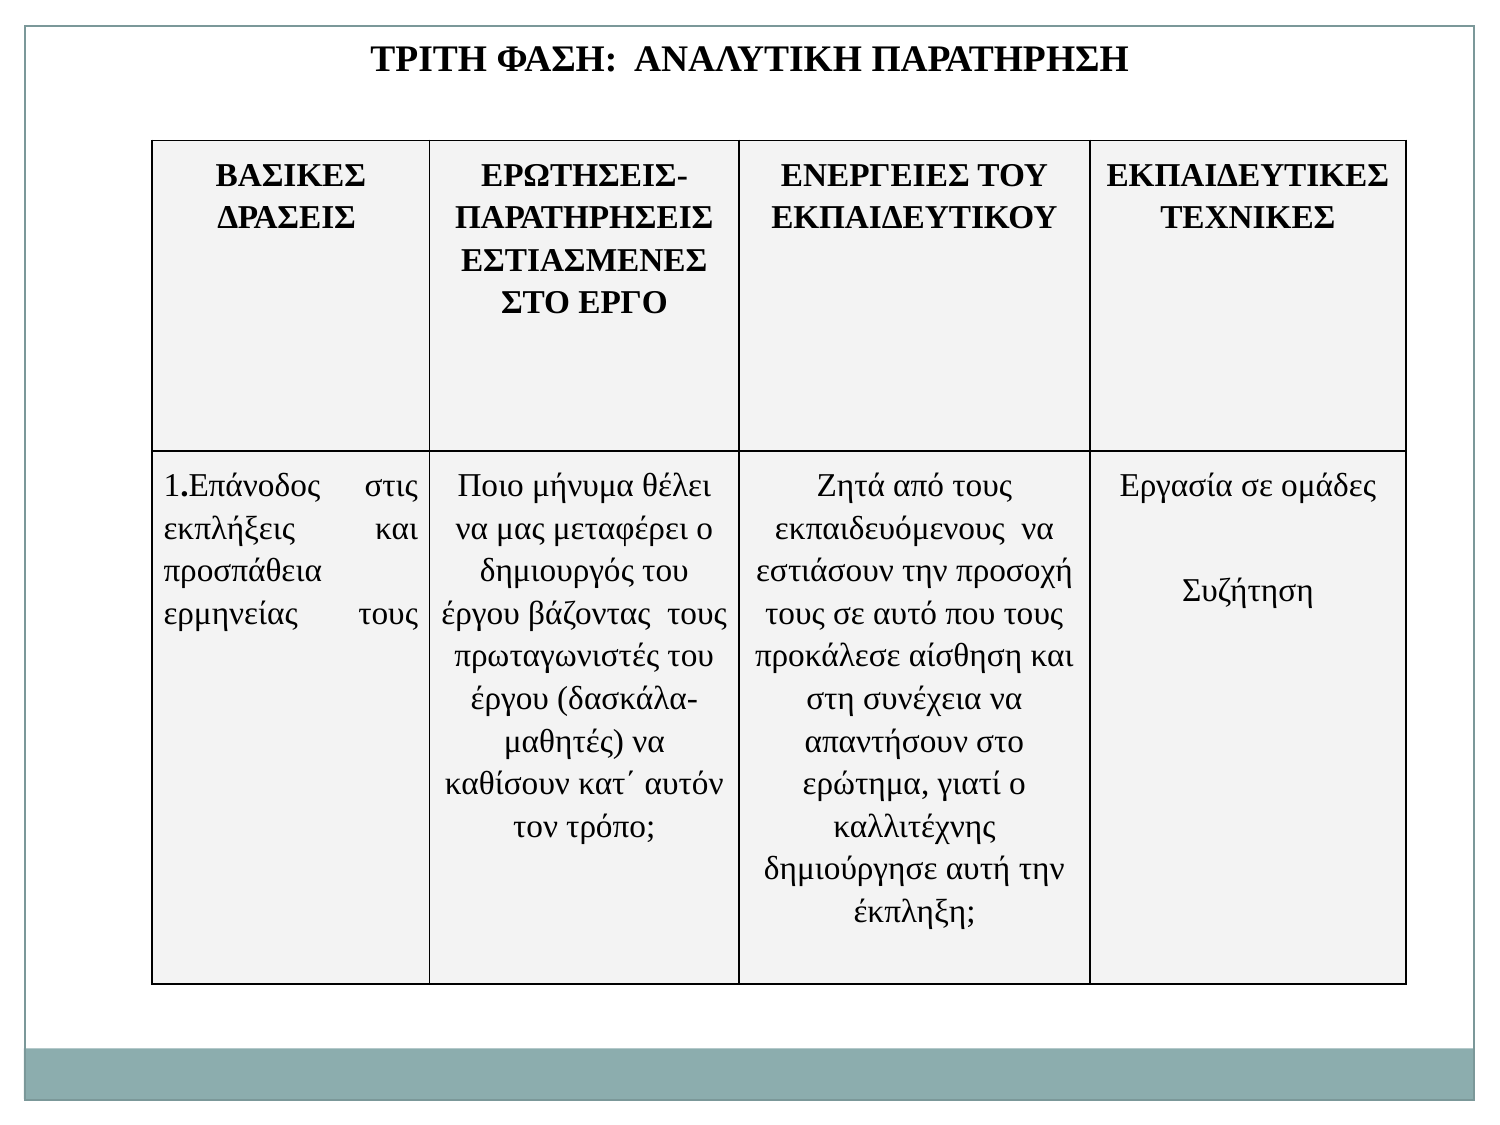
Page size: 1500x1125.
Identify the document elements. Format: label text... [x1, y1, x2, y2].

table_cell 1.Επάνοδος στις εκπλήξεις και προσπάθεια ερμηνείας τους [153, 452, 429, 983]
table_header ΕΝΕΡΓΕΙΕΣ ΤΟΥ ΕΚΠΑΙΔΕΥΤΙΚΟΥ [740, 141, 1089, 450]
table_header ΕΚΠΑΙΔΕΥΤΙΚΕΣ ΤΕΧΝΙΚΕΣ [1091, 141, 1405, 450]
table_cell Ποιο μήνυμα θέλει να μας μεταφέρει ο δημιουργός του έργου βάζοντας τους πρωταγωνιστές του έργου (δασκάλα- μαθητές) να καθίσουν κατ΄ αυτόν τον τρόπο; [430, 452, 738, 983]
table_cell Εργασία σε ομάδες Συζήτηση [1091, 452, 1405, 983]
table_header ΒΑΣΙΚΕΣ ΔΡΑΣΕΙΣ [153, 141, 429, 450]
table_header ΕΡΩΤΗΣΕΙΣ- ΠΑΡΑΤΗΡΗΣΕΙΣ ΕΣΤΙΑΣΜΕΝΕΣ ΣΤΟ ΕΡΓΟ [430, 141, 738, 450]
table_cell Ζητά από τους εκπαιδευόμενους να εστιάσουν την προσοχή τους σε αυτό που τους προκάλεσε αίσθηση και στη συνέχεια να απαντήσουν στο ερώτημα, γιατί ο καλλιτέχνης δημιούργησε αυτή την έκπληξη; [740, 452, 1089, 983]
text_box TΡΙΤΗ ΦΑΣΗ: ΑΝΑΛΥΤΙΚΗ ΠΑΡΑΤΗΡΗΣΗ [351, 26, 1148, 87]
